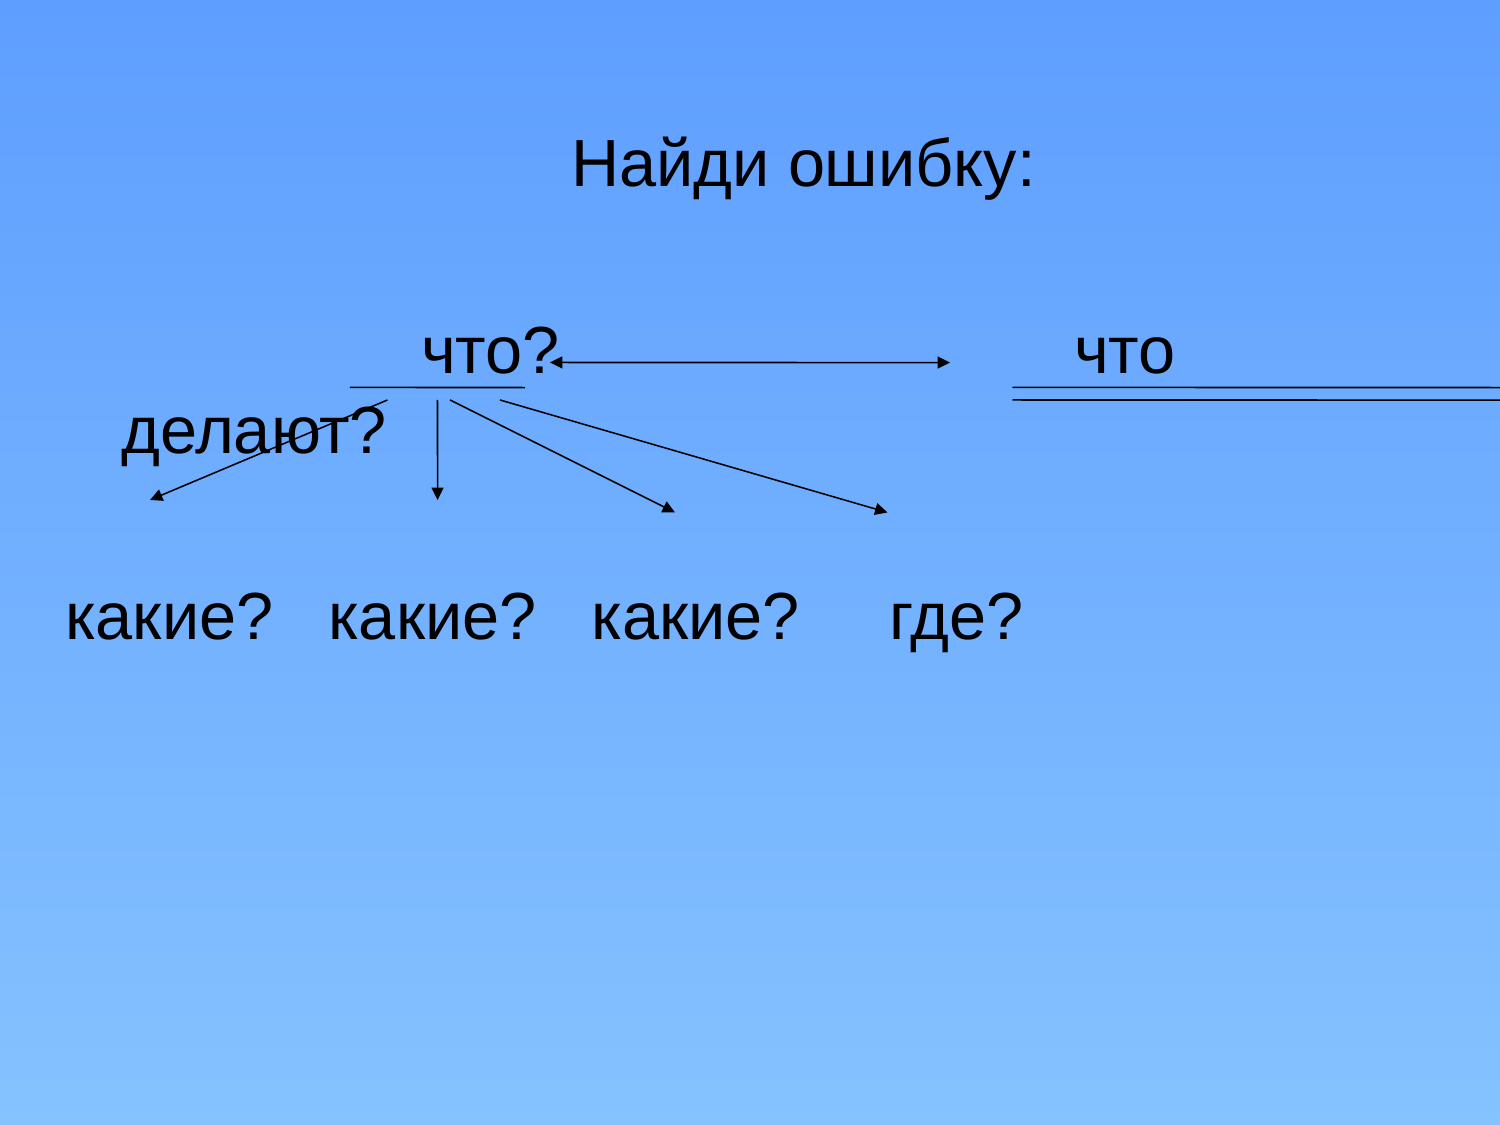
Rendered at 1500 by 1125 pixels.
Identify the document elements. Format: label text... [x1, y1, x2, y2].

list Найди ошибку: что? что делают? какие? какие? какие? где? [49, 112, 1463, 881]
text_box [549, 356, 950, 369]
text_box [431, 399, 444, 500]
text_box [449, 399, 676, 513]
text_box [499, 399, 888, 515]
text_box [150, 399, 388, 501]
